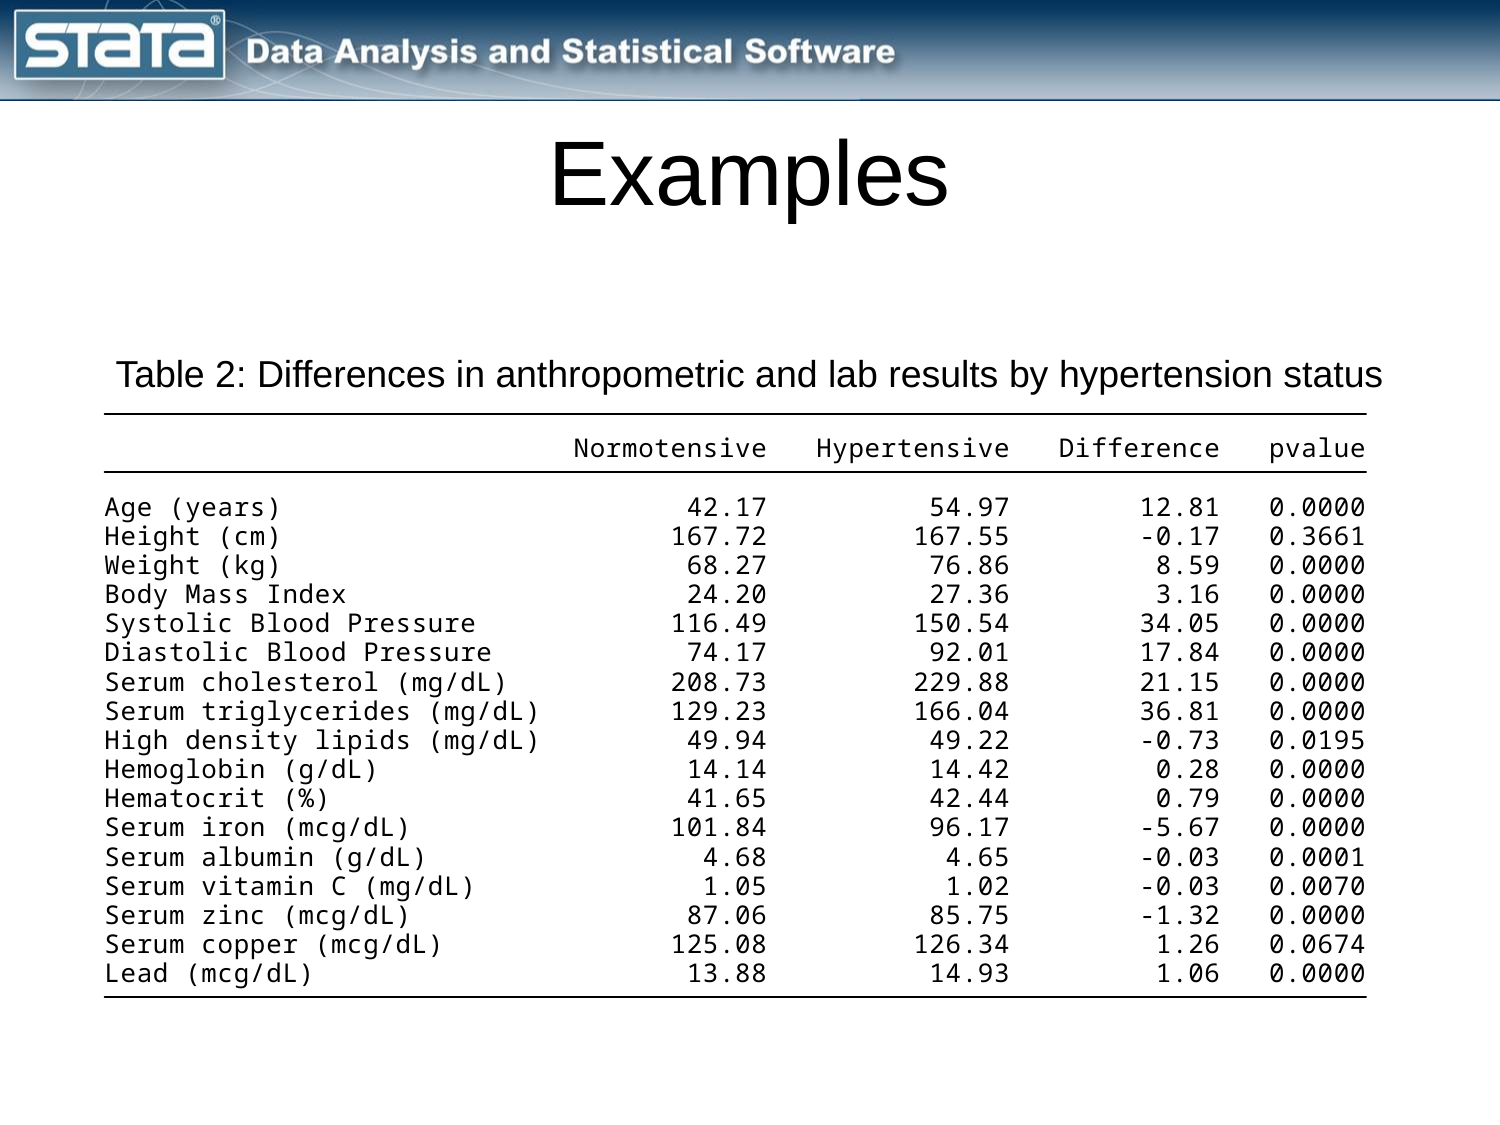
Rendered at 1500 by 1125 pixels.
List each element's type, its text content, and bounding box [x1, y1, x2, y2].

title Examples [0, 108, 1500, 238]
picture [0, 0, 1500, 102]
text_box Table 2: Differences in anthropometric and lab results by hypertension status [100, 343, 1399, 400]
picture [99, 400, 1401, 1014]
